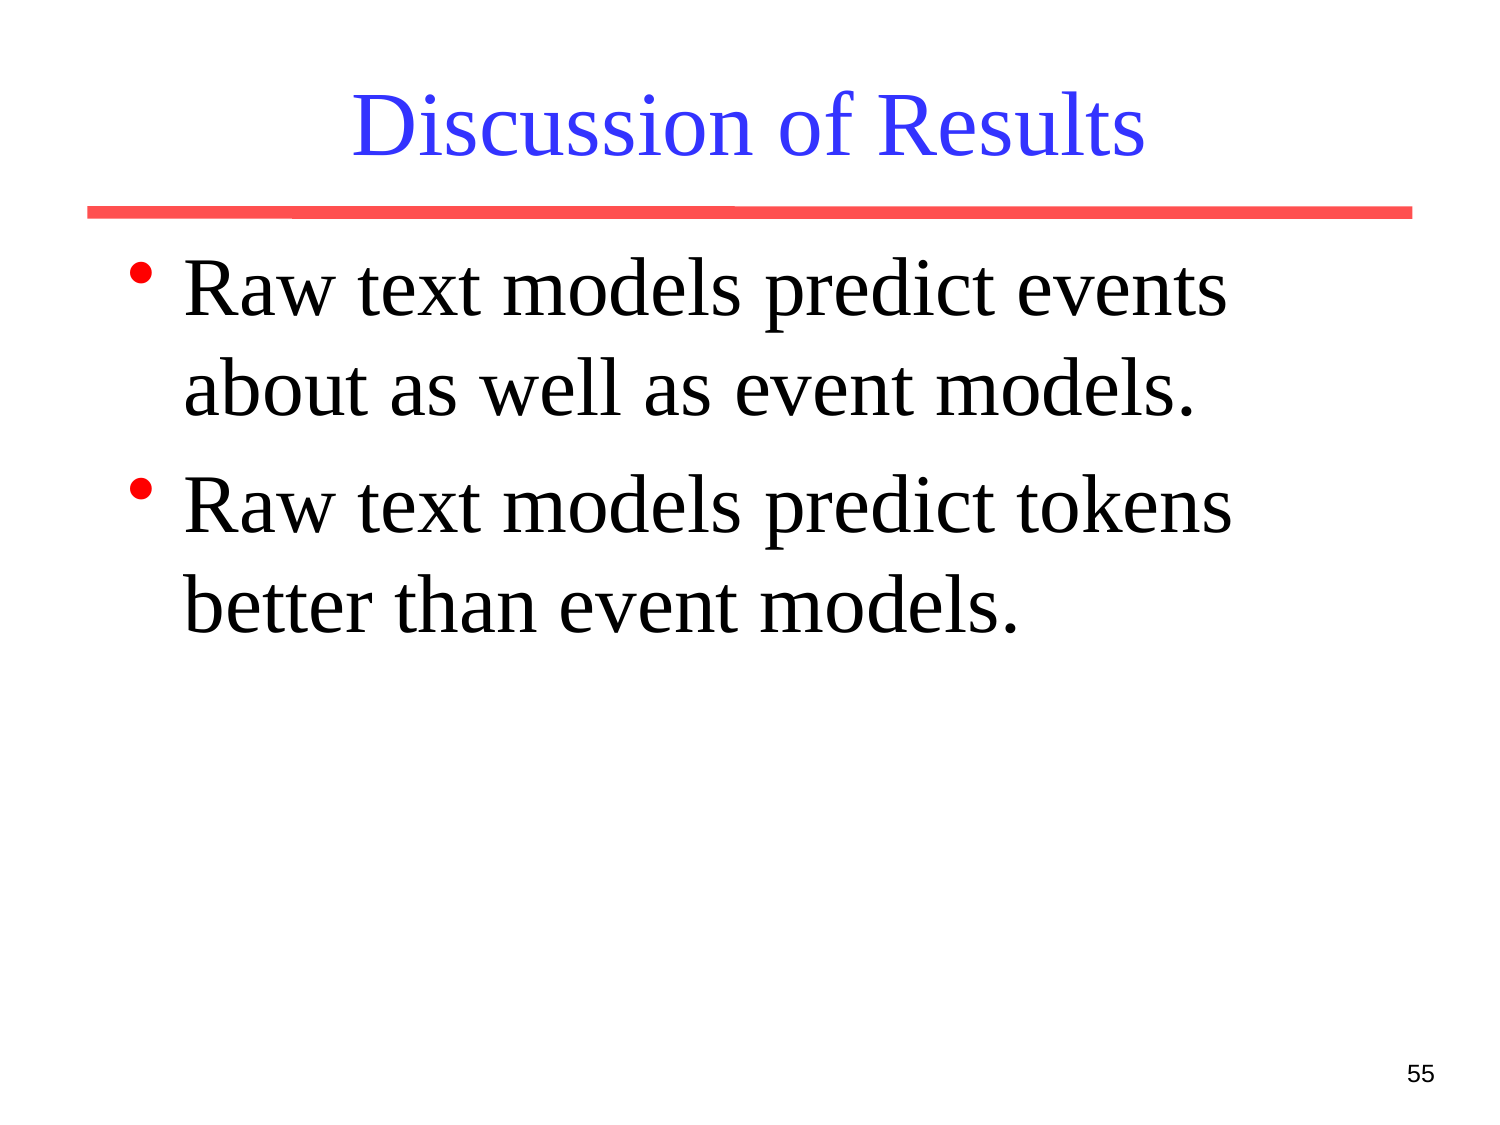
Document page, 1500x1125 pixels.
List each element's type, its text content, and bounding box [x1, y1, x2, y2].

slide_number 55 [1137, 1049, 1451, 1125]
title Discussion of Results [112, 37, 1388, 201]
list Raw text models predict events about as well as event models. Raw text models predict tokens better than event models. [112, 224, 1388, 995]
